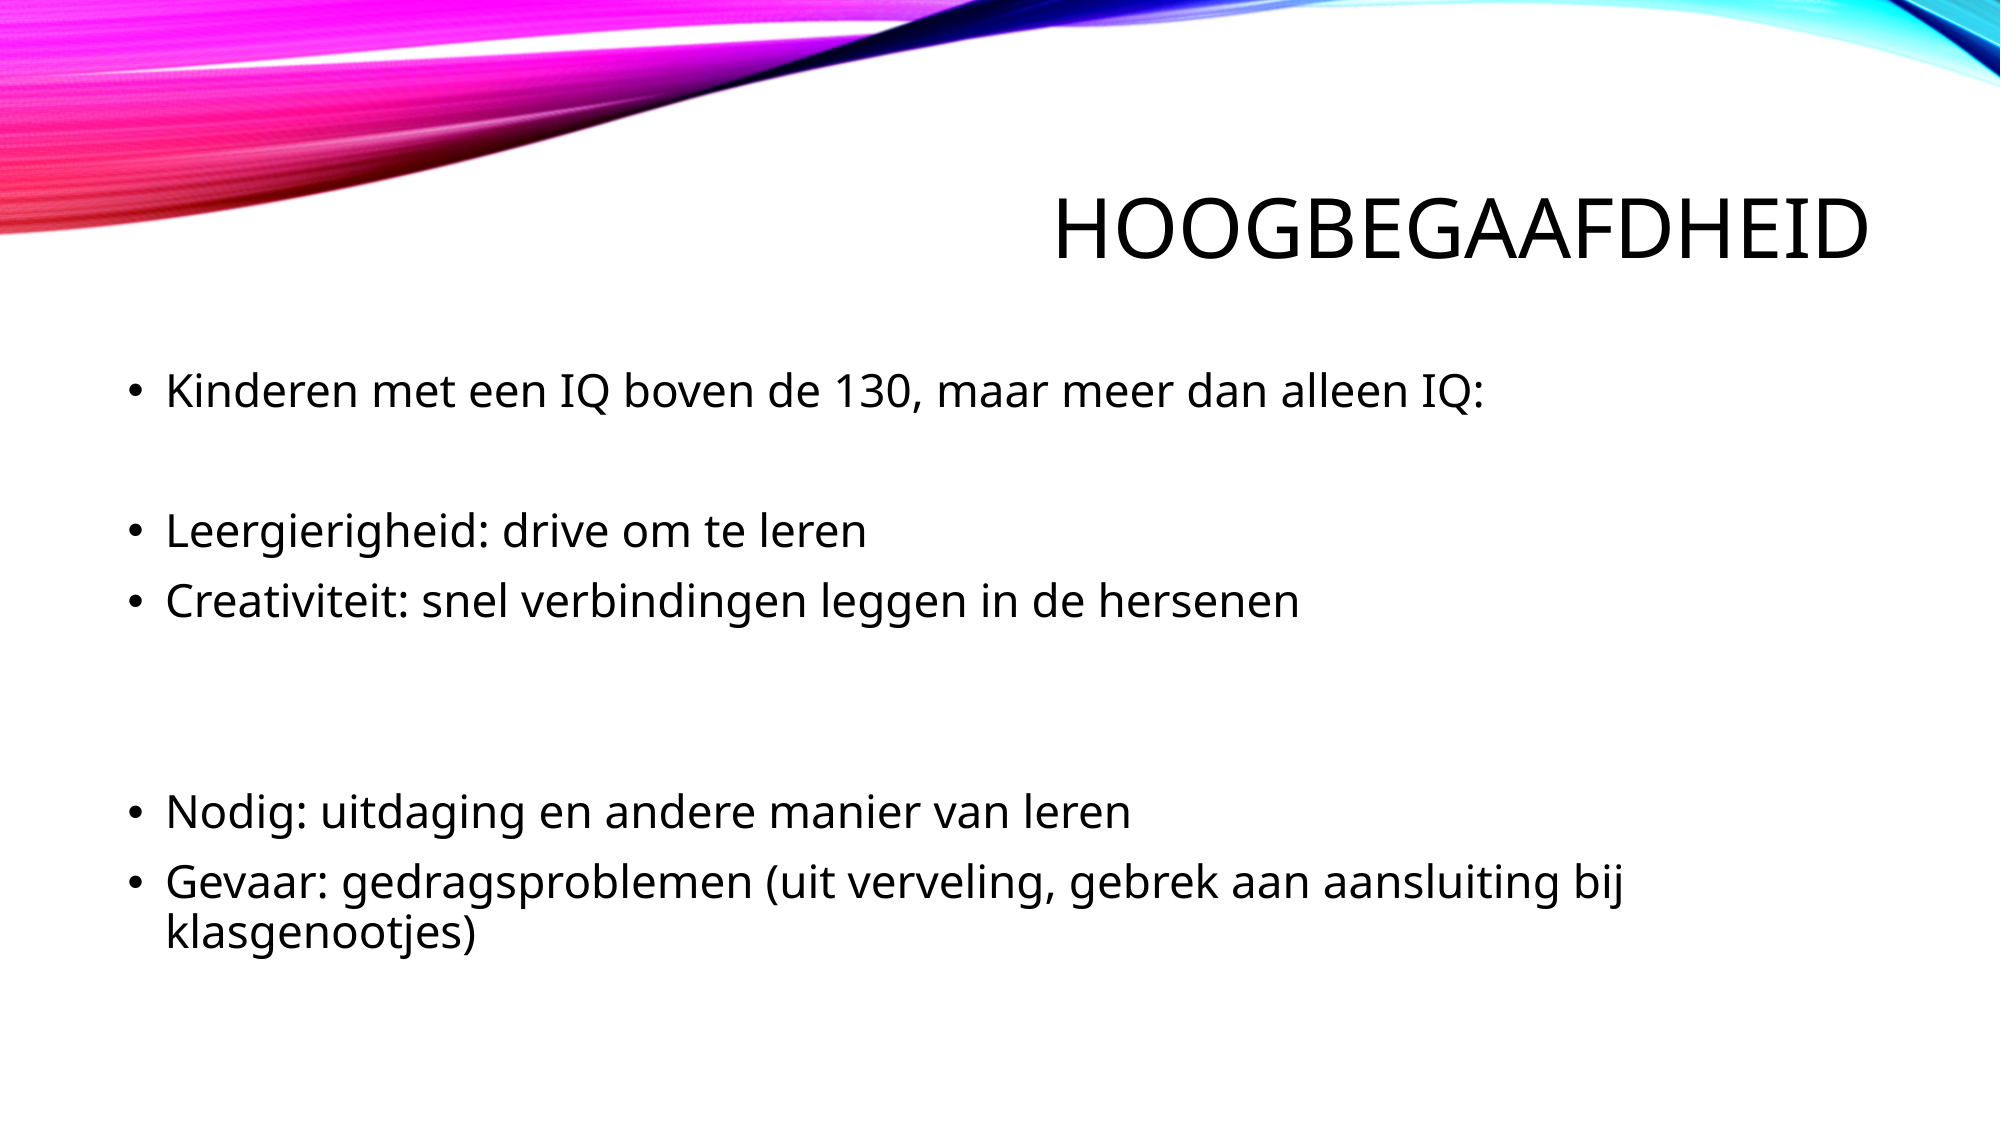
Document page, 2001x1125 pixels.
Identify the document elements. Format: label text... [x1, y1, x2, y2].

list Kinderen met een IQ boven de 130, maar meer dan alleen IQ: Leergierigheid: drive om te leren Creativiteit: snel verbindingen leggen in de hersenen Nodig: uitdaging en andere manier van leren Gevaar: gedragsproblemen (uit verveling, gebrek aan aansluiting bij klasgenootjes) [112, 360, 1888, 1021]
picture [1890, 0, 2000, 75]
title hoogbegaafdheid [474, 125, 1888, 338]
picture [0, 0, 2000, 237]
picture [1910, 0, 2000, 45]
